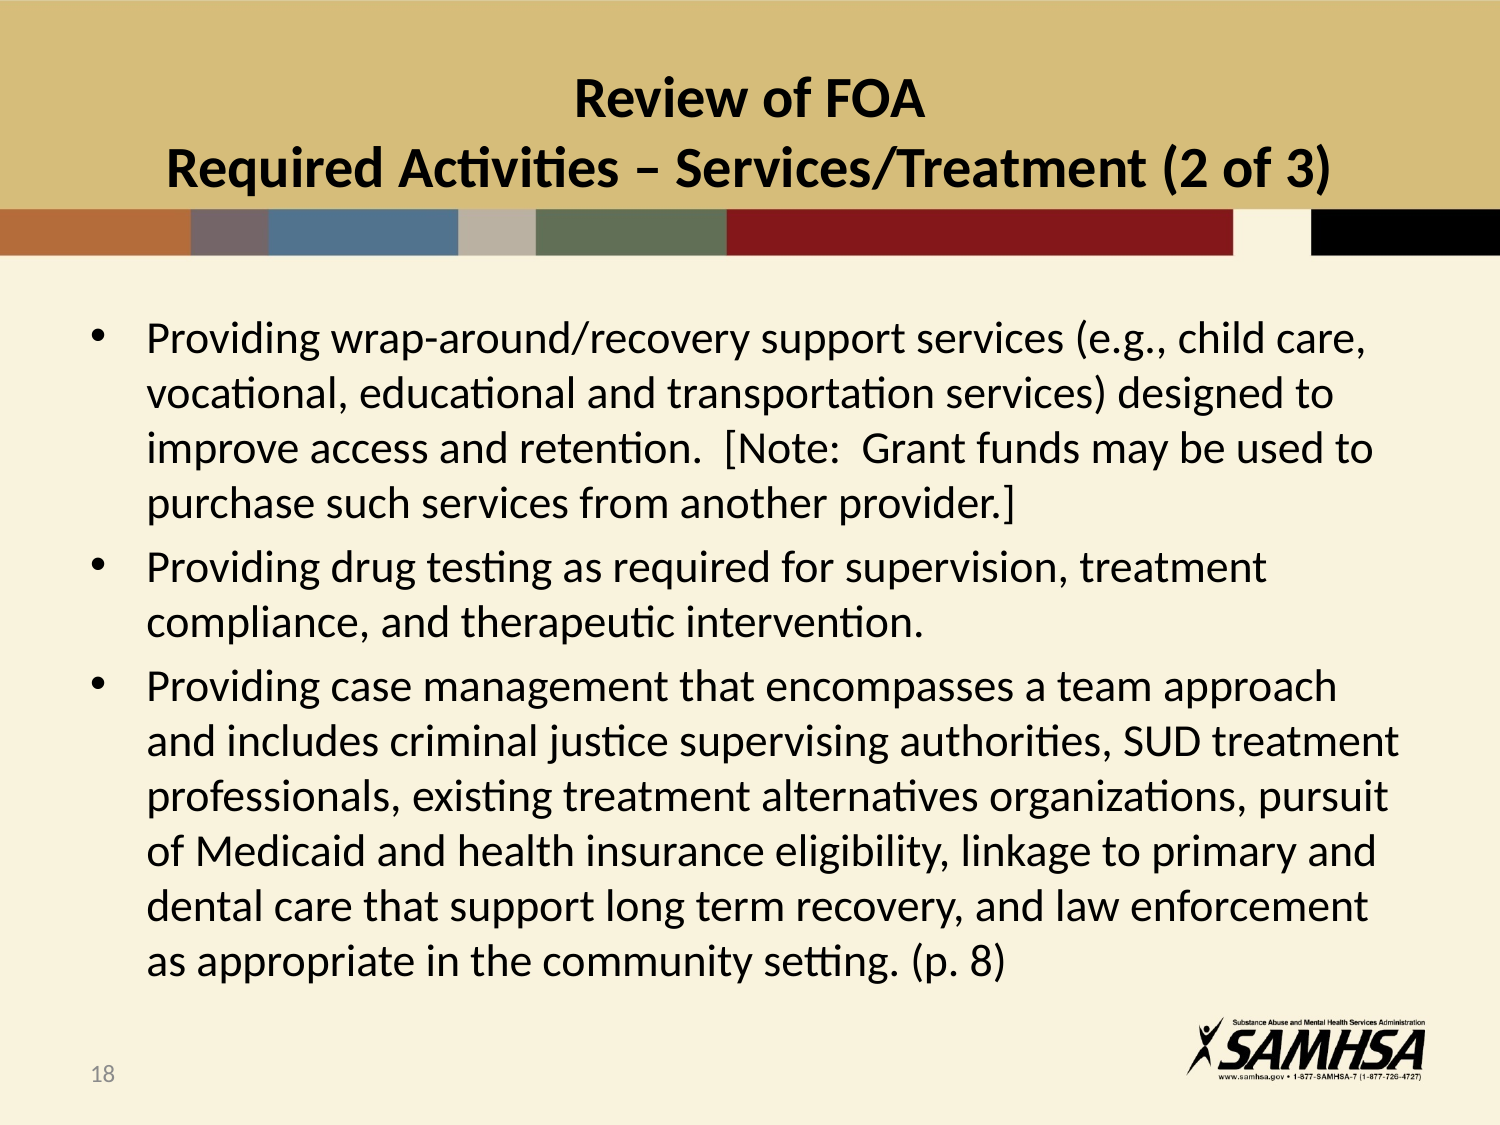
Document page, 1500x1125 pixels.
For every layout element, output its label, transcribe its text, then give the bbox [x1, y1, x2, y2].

title Review of FOA Required Activities – Services/Treatment (2 of 3) [74, 44, 1426, 213]
picture [0, 0, 1500, 1125]
slide_number 18 [75, 1042, 425, 1103]
list Providing wrap-around/recovery support services (e.g., child care, vocational, educational and transportation services) designed to improve access and retention. [Note: Grant funds may be used to purchase such services from another provider.] Providing drug testing as required for supervision, treatment compliance, and therapeutic intervention. Providing case management that encompasses a team approach and includes criminal justice supervising authorities, SUD treatment professionals, existing treatment alternatives organizations, pursuit of Medicaid and health insurance eligibility, linkage to primary and dental care that support long term recovery, and law enforcement as appropriate in the community setting. (p. 8) [74, 299, 1426, 1006]
